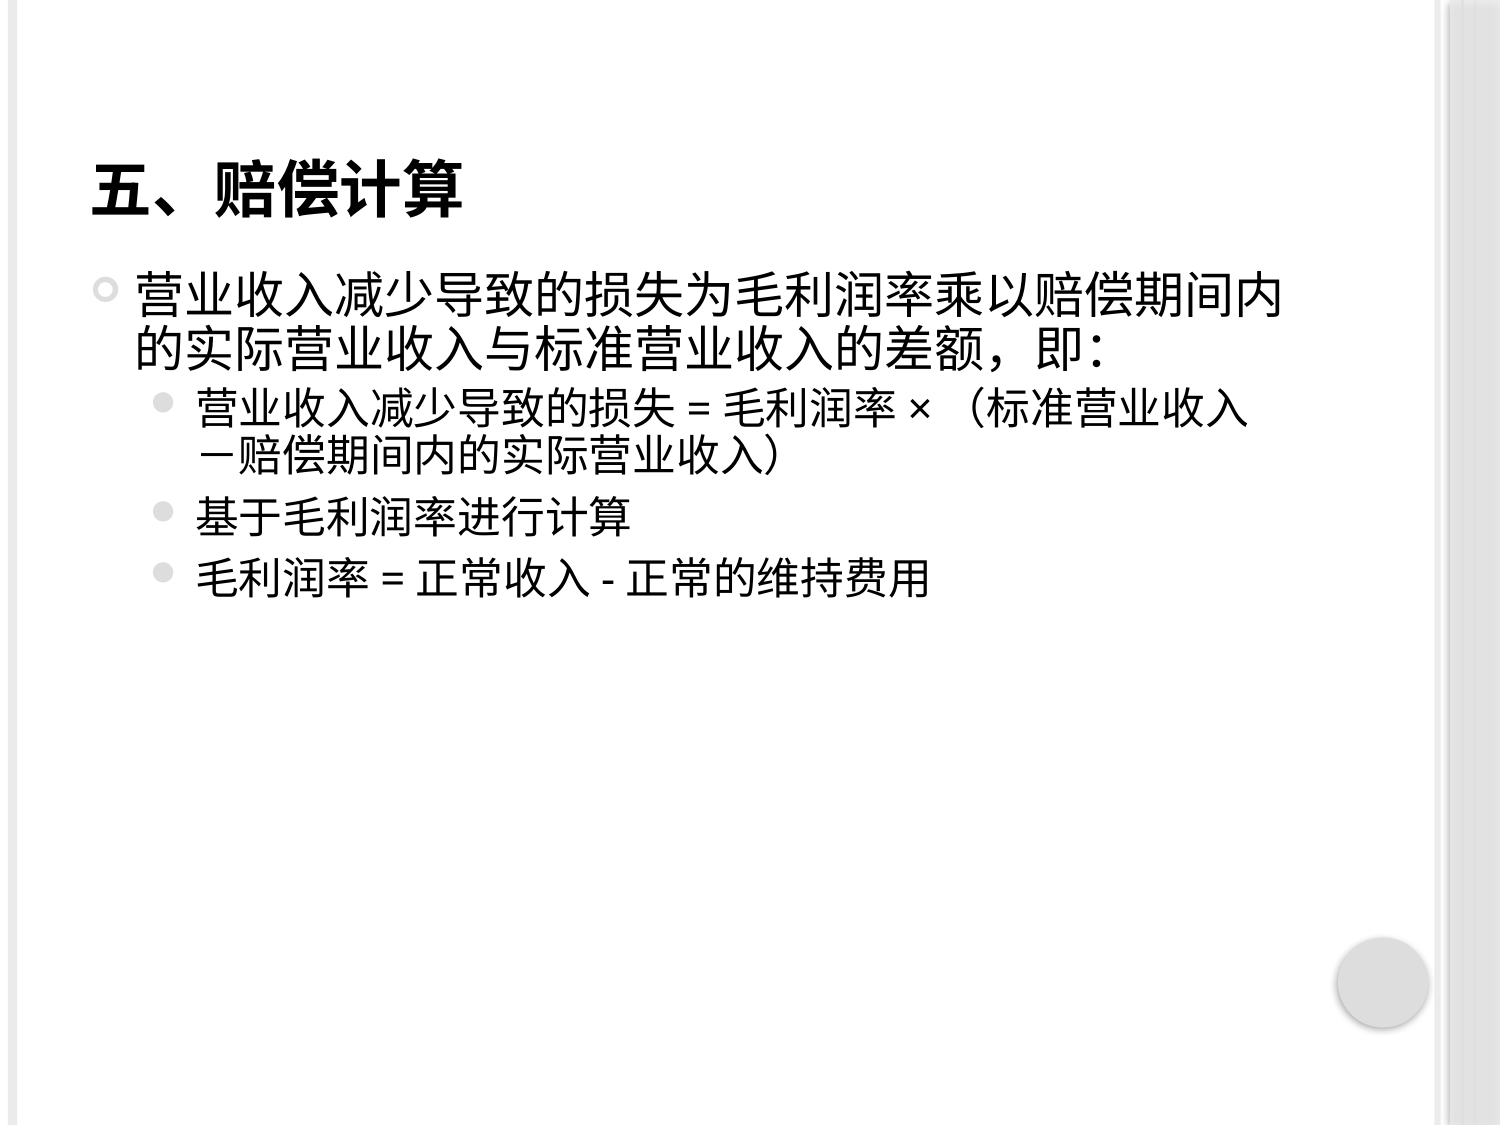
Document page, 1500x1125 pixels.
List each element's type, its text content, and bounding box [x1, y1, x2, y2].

list 营业收入减少导致的损失为毛利润率乘以赔偿期间内的实际营业收入与标准营业收入的差额，即： 营业收入减少导致的损失=毛利润率×（标准营业收入－赔偿期间内的实际营业收入） 基于毛利润率进行计算 毛利润率=正常收入-正常的维持费用 [74, 262, 1301, 1063]
title 五、赔偿计算 [75, 45, 1300, 233]
